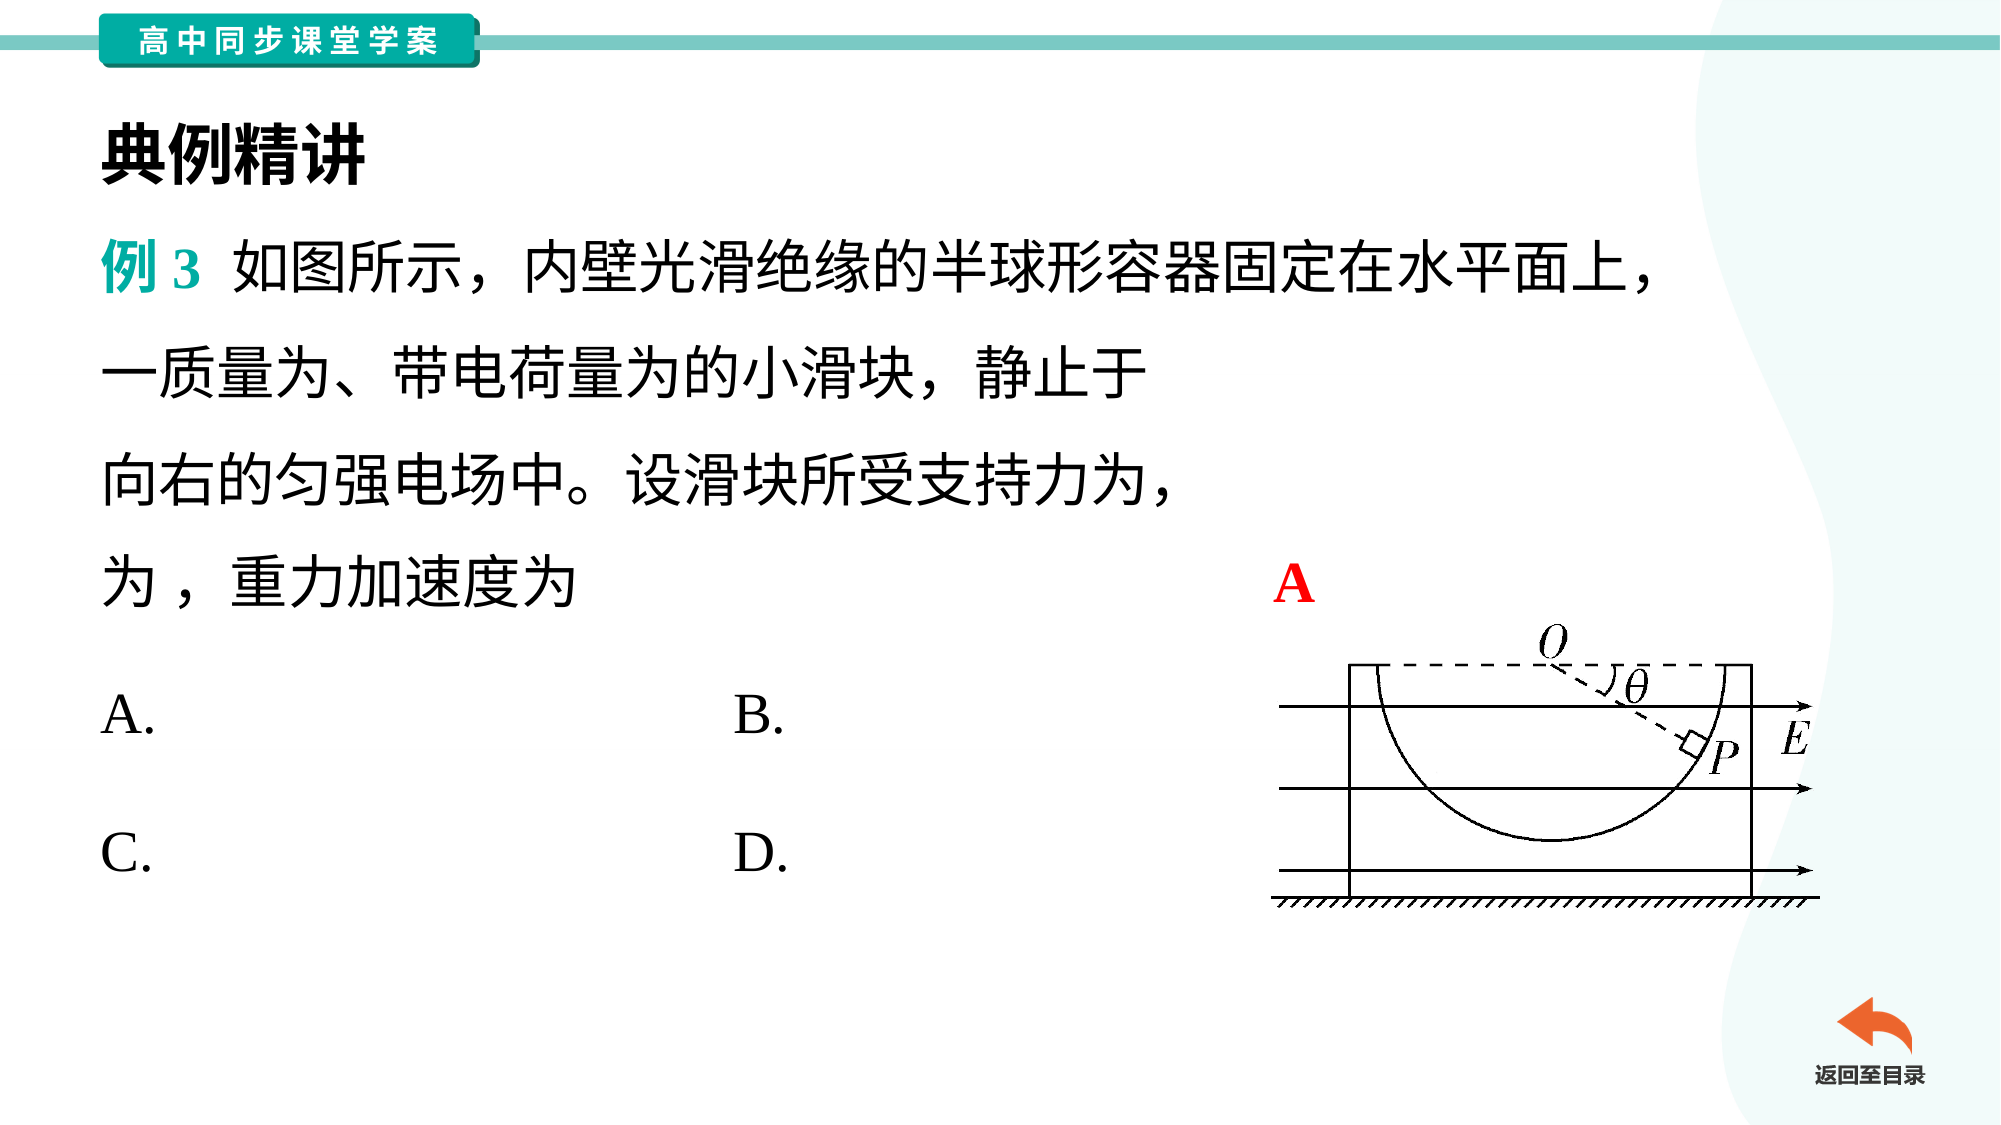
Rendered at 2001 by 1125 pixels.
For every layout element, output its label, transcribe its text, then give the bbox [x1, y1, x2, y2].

picture [0, 0, 2000, 1125]
text_box 典例精讲 [100, 76, 1899, 254]
text_box A [1252, 510, 1338, 604]
